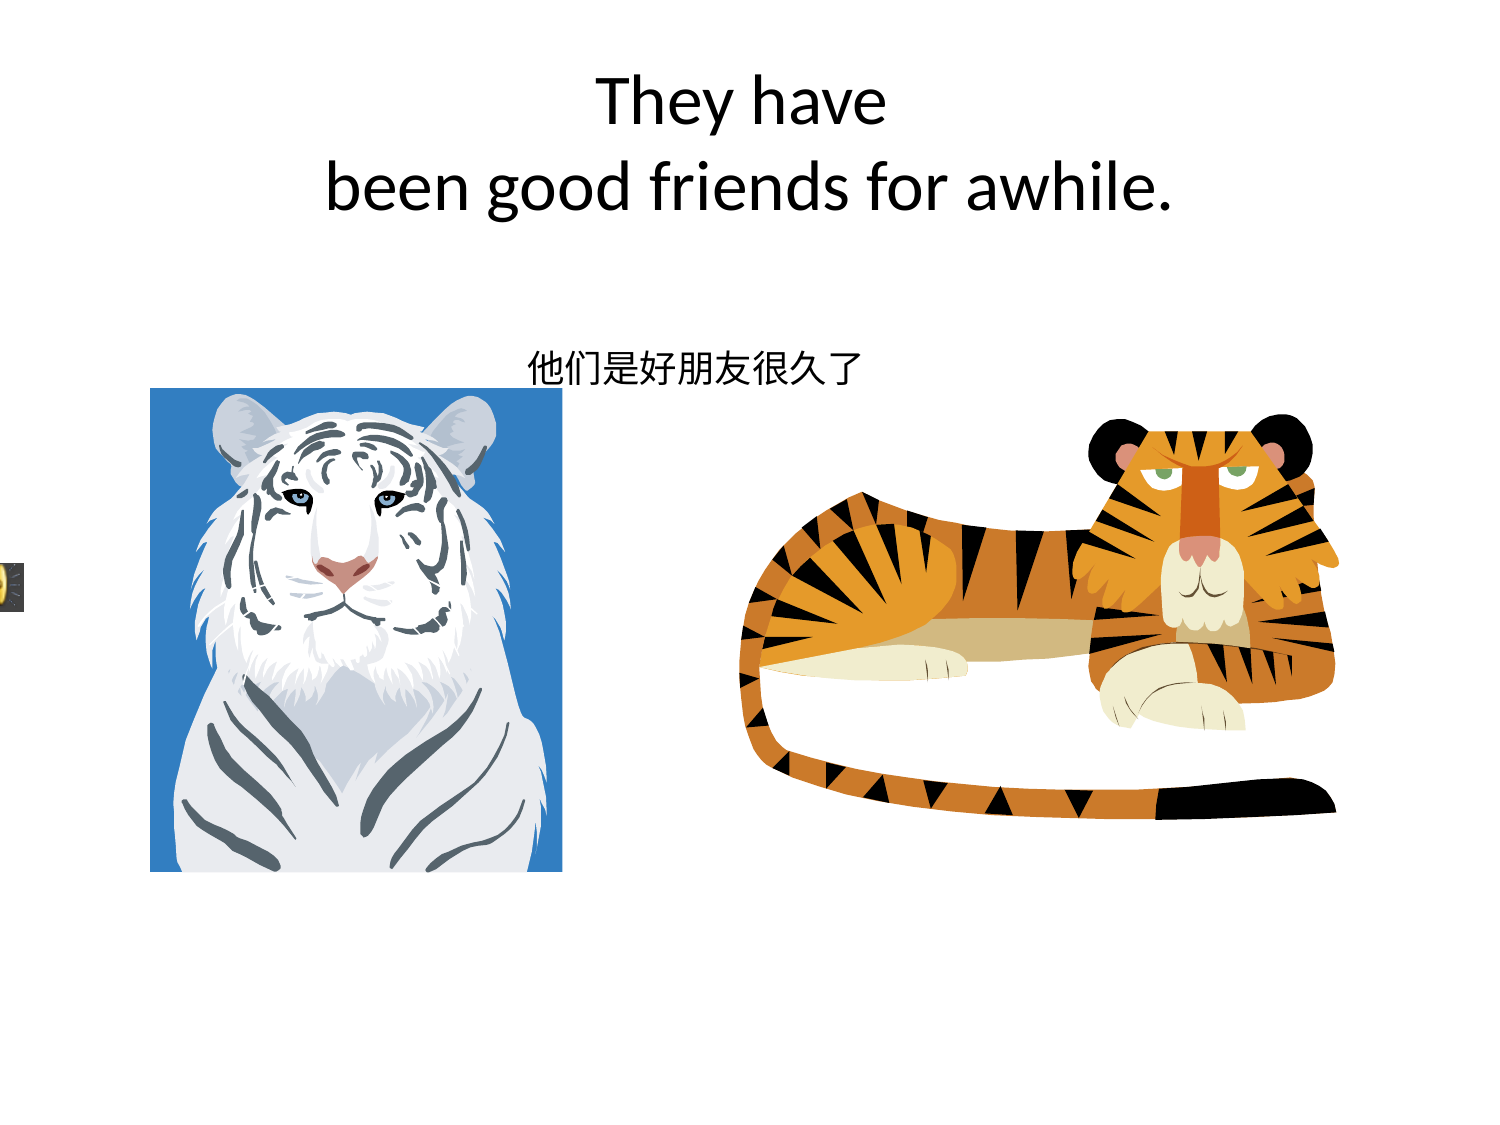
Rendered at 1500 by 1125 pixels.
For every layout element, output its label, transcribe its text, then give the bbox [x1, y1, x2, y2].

picture [149, 387, 563, 873]
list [737, 412, 1342, 822]
picture [0, 562, 26, 613]
text_box 他们是好朋友很久了 [512, 337, 1188, 398]
title They have been good friends for awhile. [75, 45, 1425, 233]
